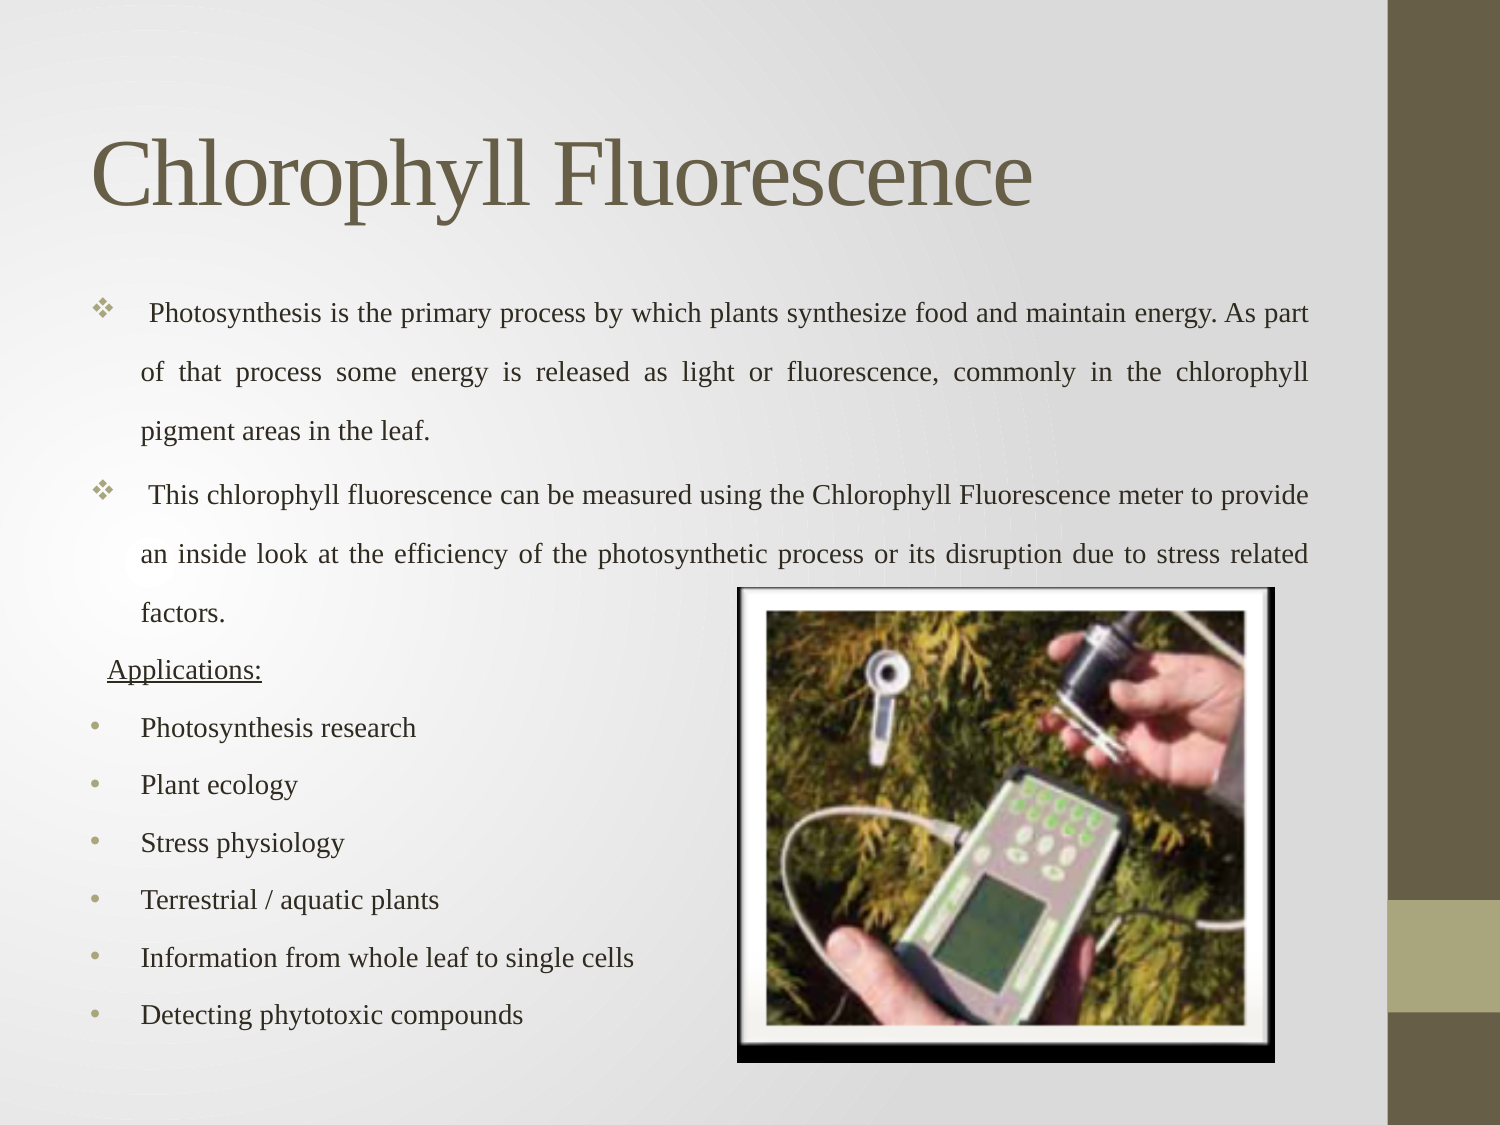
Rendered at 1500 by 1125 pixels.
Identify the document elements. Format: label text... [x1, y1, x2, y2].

title Chlorophyll Fluorescence [75, 45, 1325, 233]
picture [736, 586, 1276, 1063]
list Photosynthesis is the primary process by which plants synthesize food and maintain energy. As part of that process some energy is released as light or fluorescence, commonly in the chlorophyll pigment areas in the leaf. This chlorophyll fluorescence can be measured using the Chlorophyll Fluorescence meter to provide an inside look at the efficiency of the photosynthetic process or its disruption due to stress related factors. Applications: Photosynthesis research Plant ecology Stress physiology Terrestrial / aquatic plants Information from whole leaf to single cells Detecting phytotoxic compounds [75, 262, 1325, 1050]
